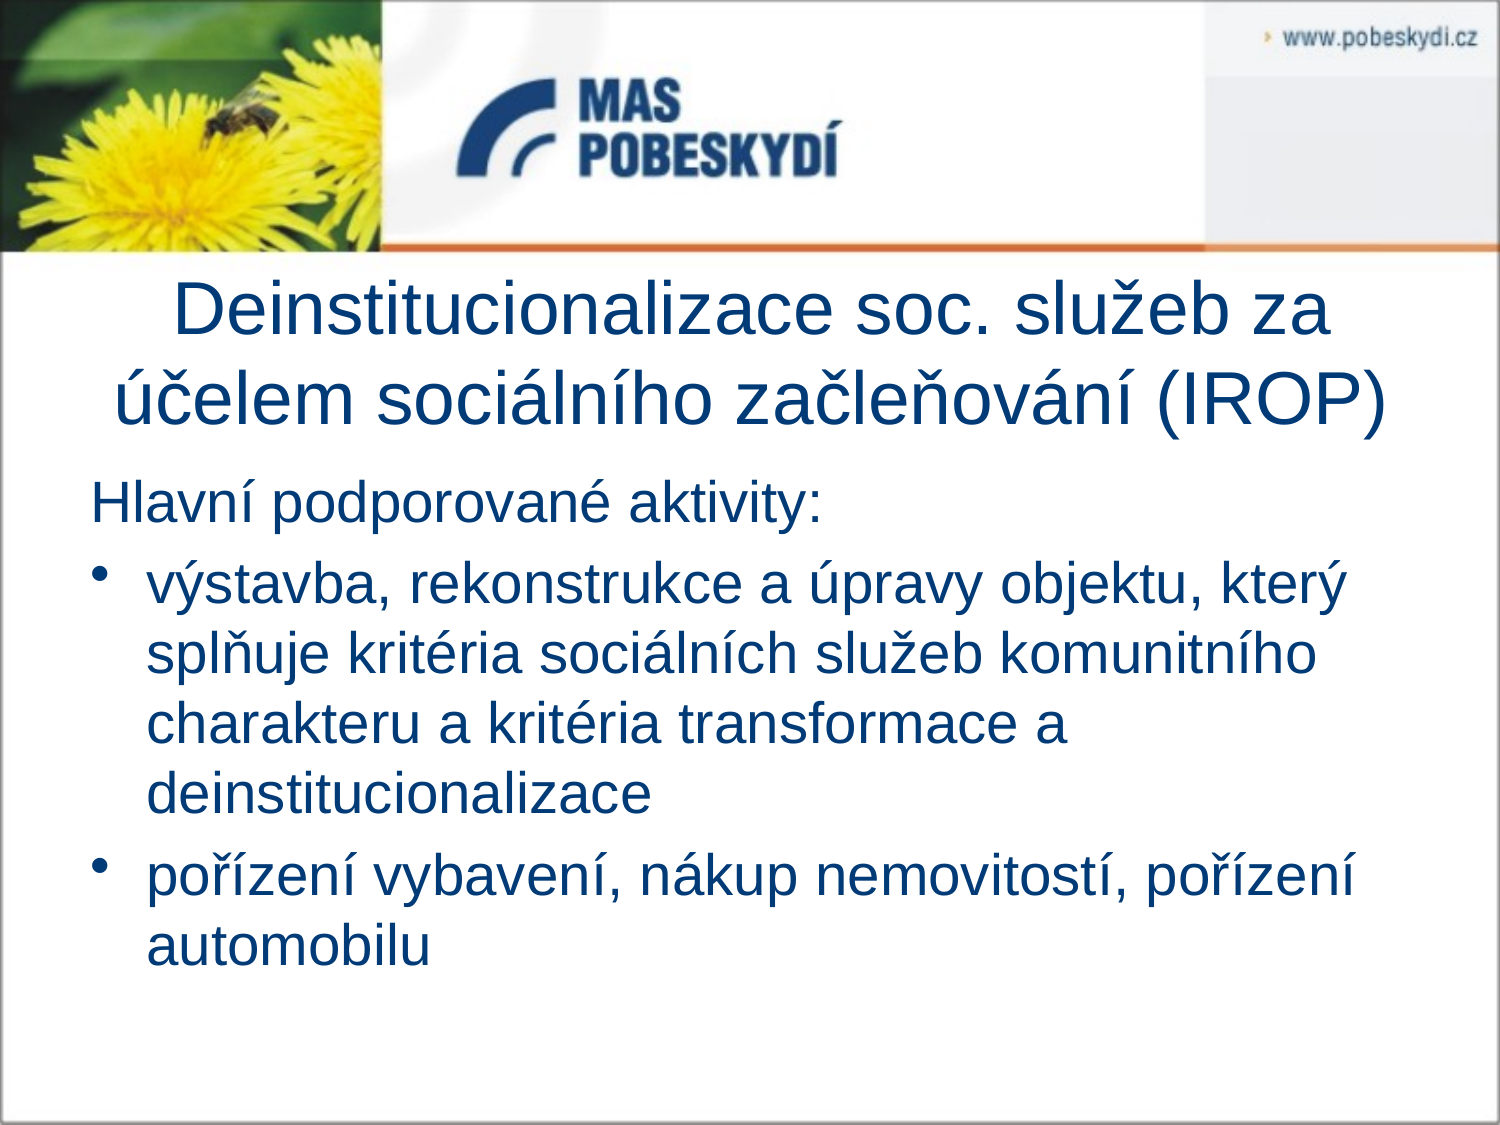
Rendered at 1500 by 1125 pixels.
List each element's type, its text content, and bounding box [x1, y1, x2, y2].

title Deinstitucionalizace soc. služeb za účelem sociálního začleňování (IROP) [76, 255, 1428, 444]
list Hlavní podporované aktivity: výstavba, rekonstrukce a úpravy objektu, který splňuje kritéria sociálních služeb komunitního charakteru a kritéria transformace a deinstitucionalizace pořízení vybavení, nákup nemovitostí, pořízení automobilu [74, 455, 1471, 1006]
picture [0, 0, 1500, 1125]
